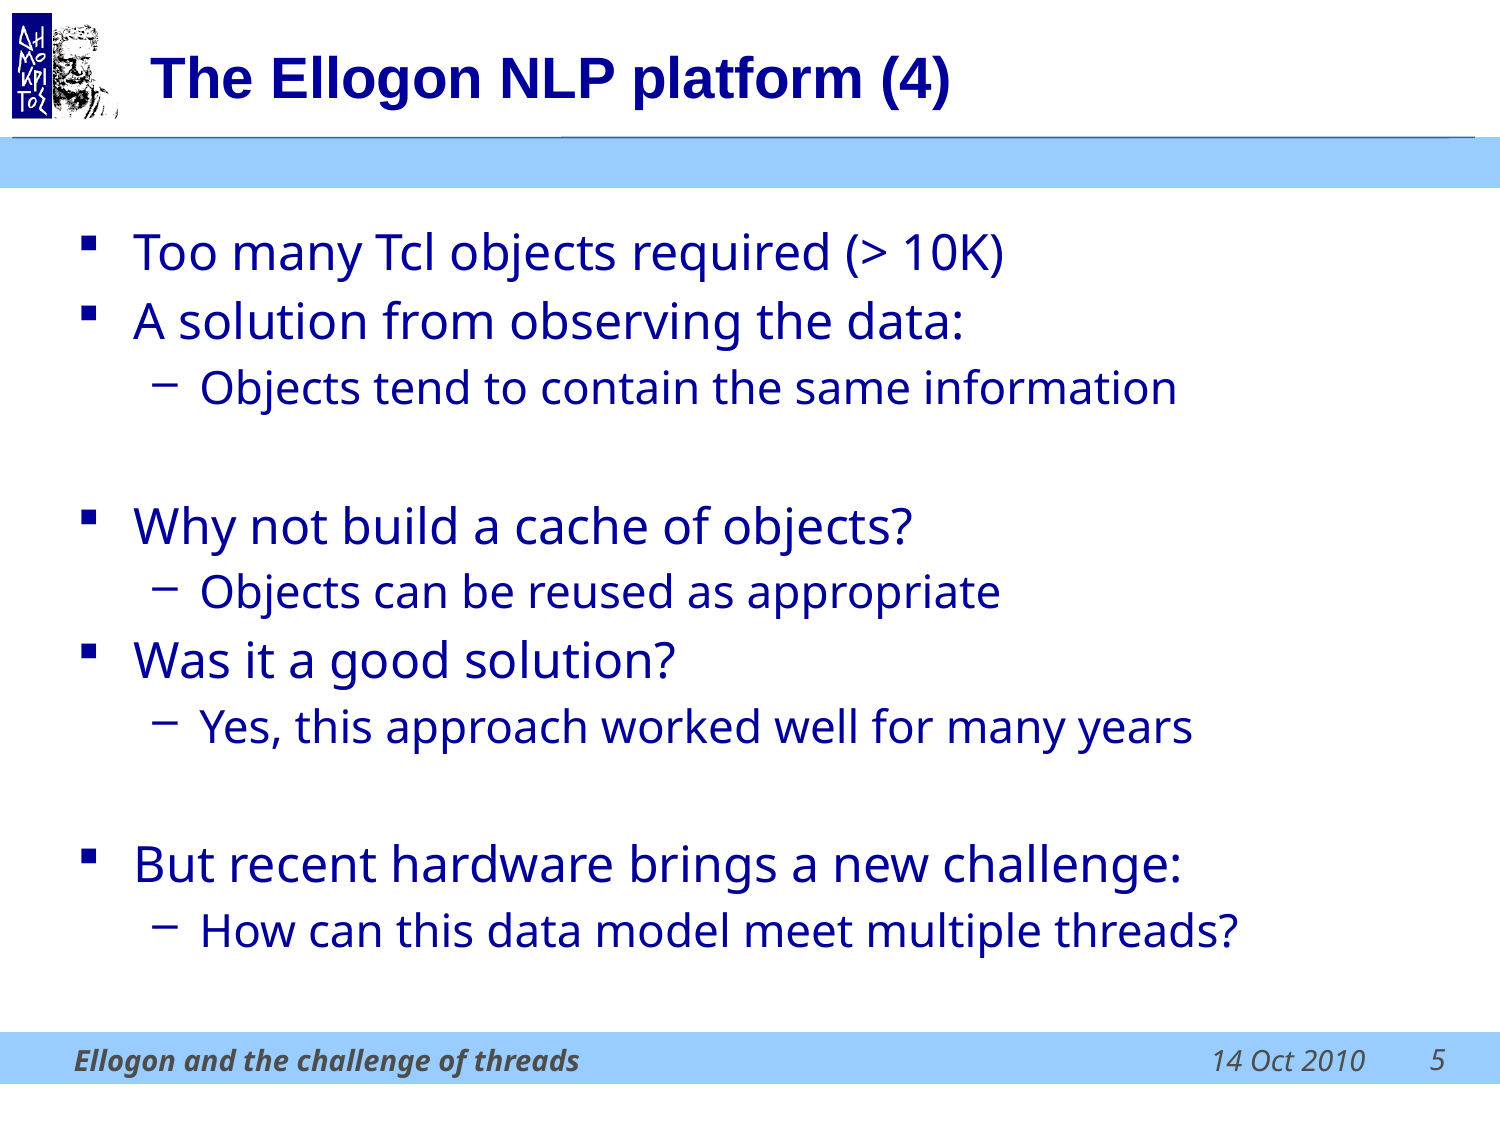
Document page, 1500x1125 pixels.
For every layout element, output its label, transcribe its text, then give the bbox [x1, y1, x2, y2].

list Too many Tcl objects required (> 10K) A solution from observing the data: Objects tend to contain the same information Why not build a cache of objects? Objects can be reused as appropriate Was it a good solution? Yes, this approach worked well for many years But recent hardware brings a new challenge: How can this data model meet multiple threads? [62, 212, 1438, 1001]
title The Ellogon NLP platform (4) [135, 12, 1476, 138]
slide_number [1190, 1034, 1381, 1086]
picture [11, 13, 118, 120]
footer Ellogon and the challenge of threads [58, 1034, 1190, 1086]
slide_number 5 [1399, 1033, 1476, 1084]
